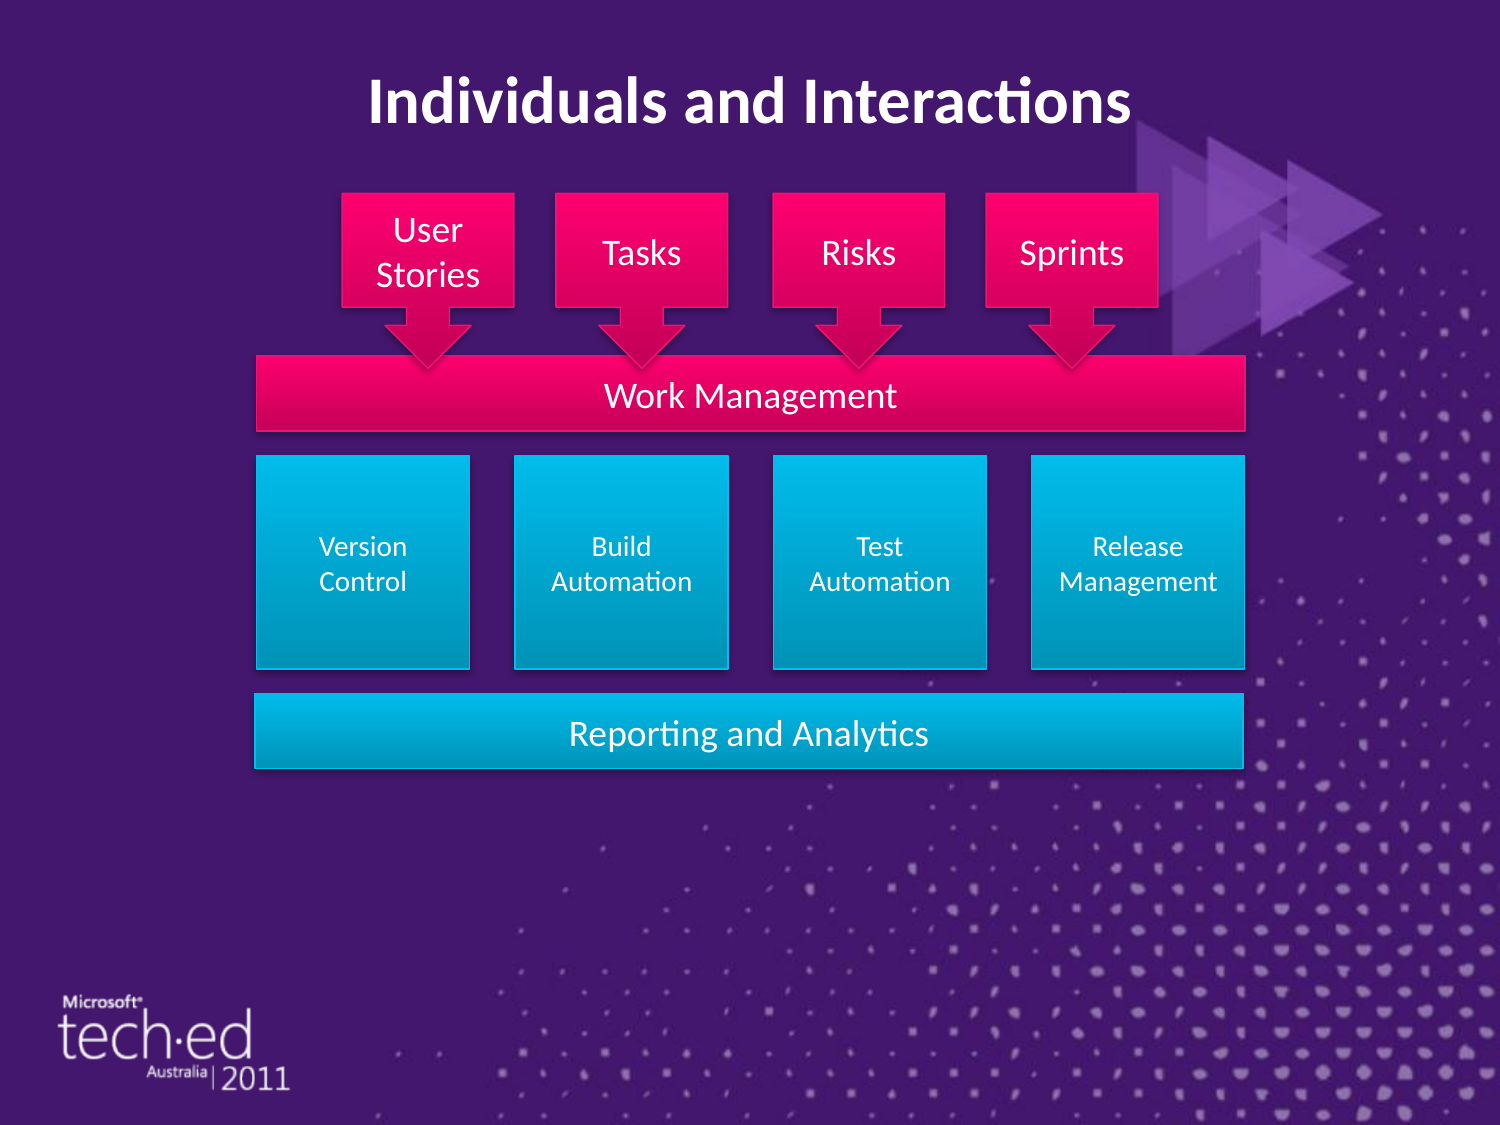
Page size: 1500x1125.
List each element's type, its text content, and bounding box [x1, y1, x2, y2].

text_box Work Management [256, 355, 1246, 432]
picture [0, 0, 1500, 1125]
text_box Reporting and Analytics [254, 693, 1244, 769]
text_box Version Control [256, 455, 470, 670]
text_box Test Automation [773, 455, 987, 670]
text_box Build Automation [514, 455, 729, 670]
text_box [341, 193, 1158, 369]
text_box Release Management [1031, 455, 1245, 670]
text_box Individuals and Interactions [352, 49, 1148, 145]
